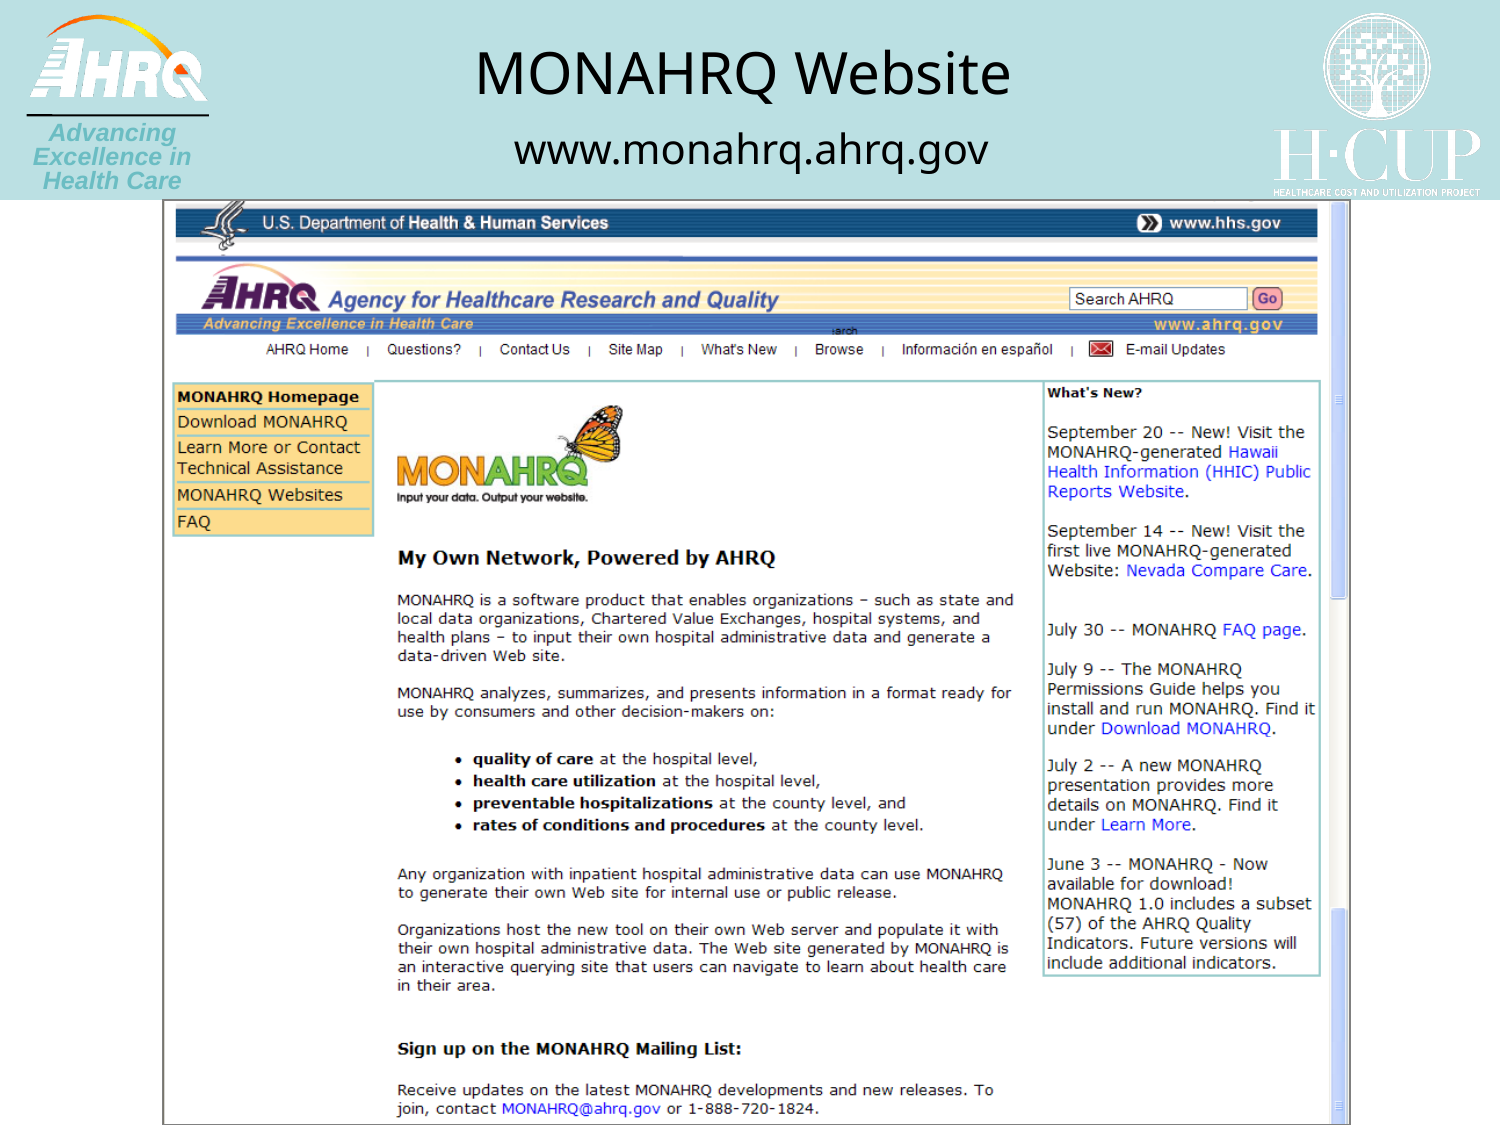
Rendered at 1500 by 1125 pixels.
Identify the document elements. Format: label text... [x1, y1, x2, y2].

picture [26, 12, 211, 104]
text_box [162, 199, 1351, 1125]
picture [1270, 10, 1483, 199]
title MONAHRQ Website www.monahrq.ahrq.gov [249, 12, 1238, 198]
